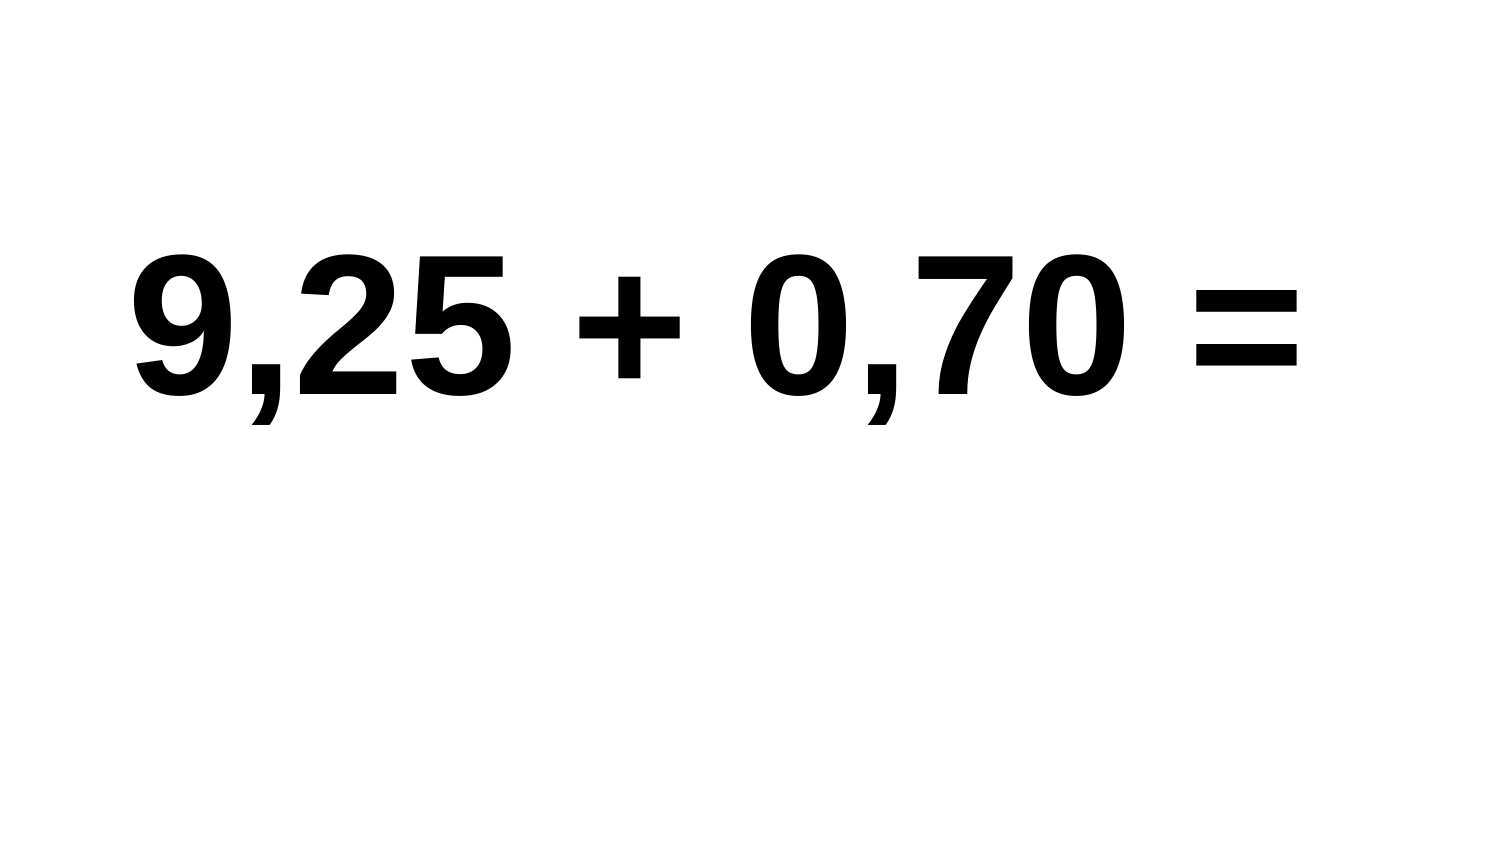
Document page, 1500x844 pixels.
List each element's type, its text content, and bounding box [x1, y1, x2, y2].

text_box 9,25 + 0,70 = [112, 259, 1388, 450]
